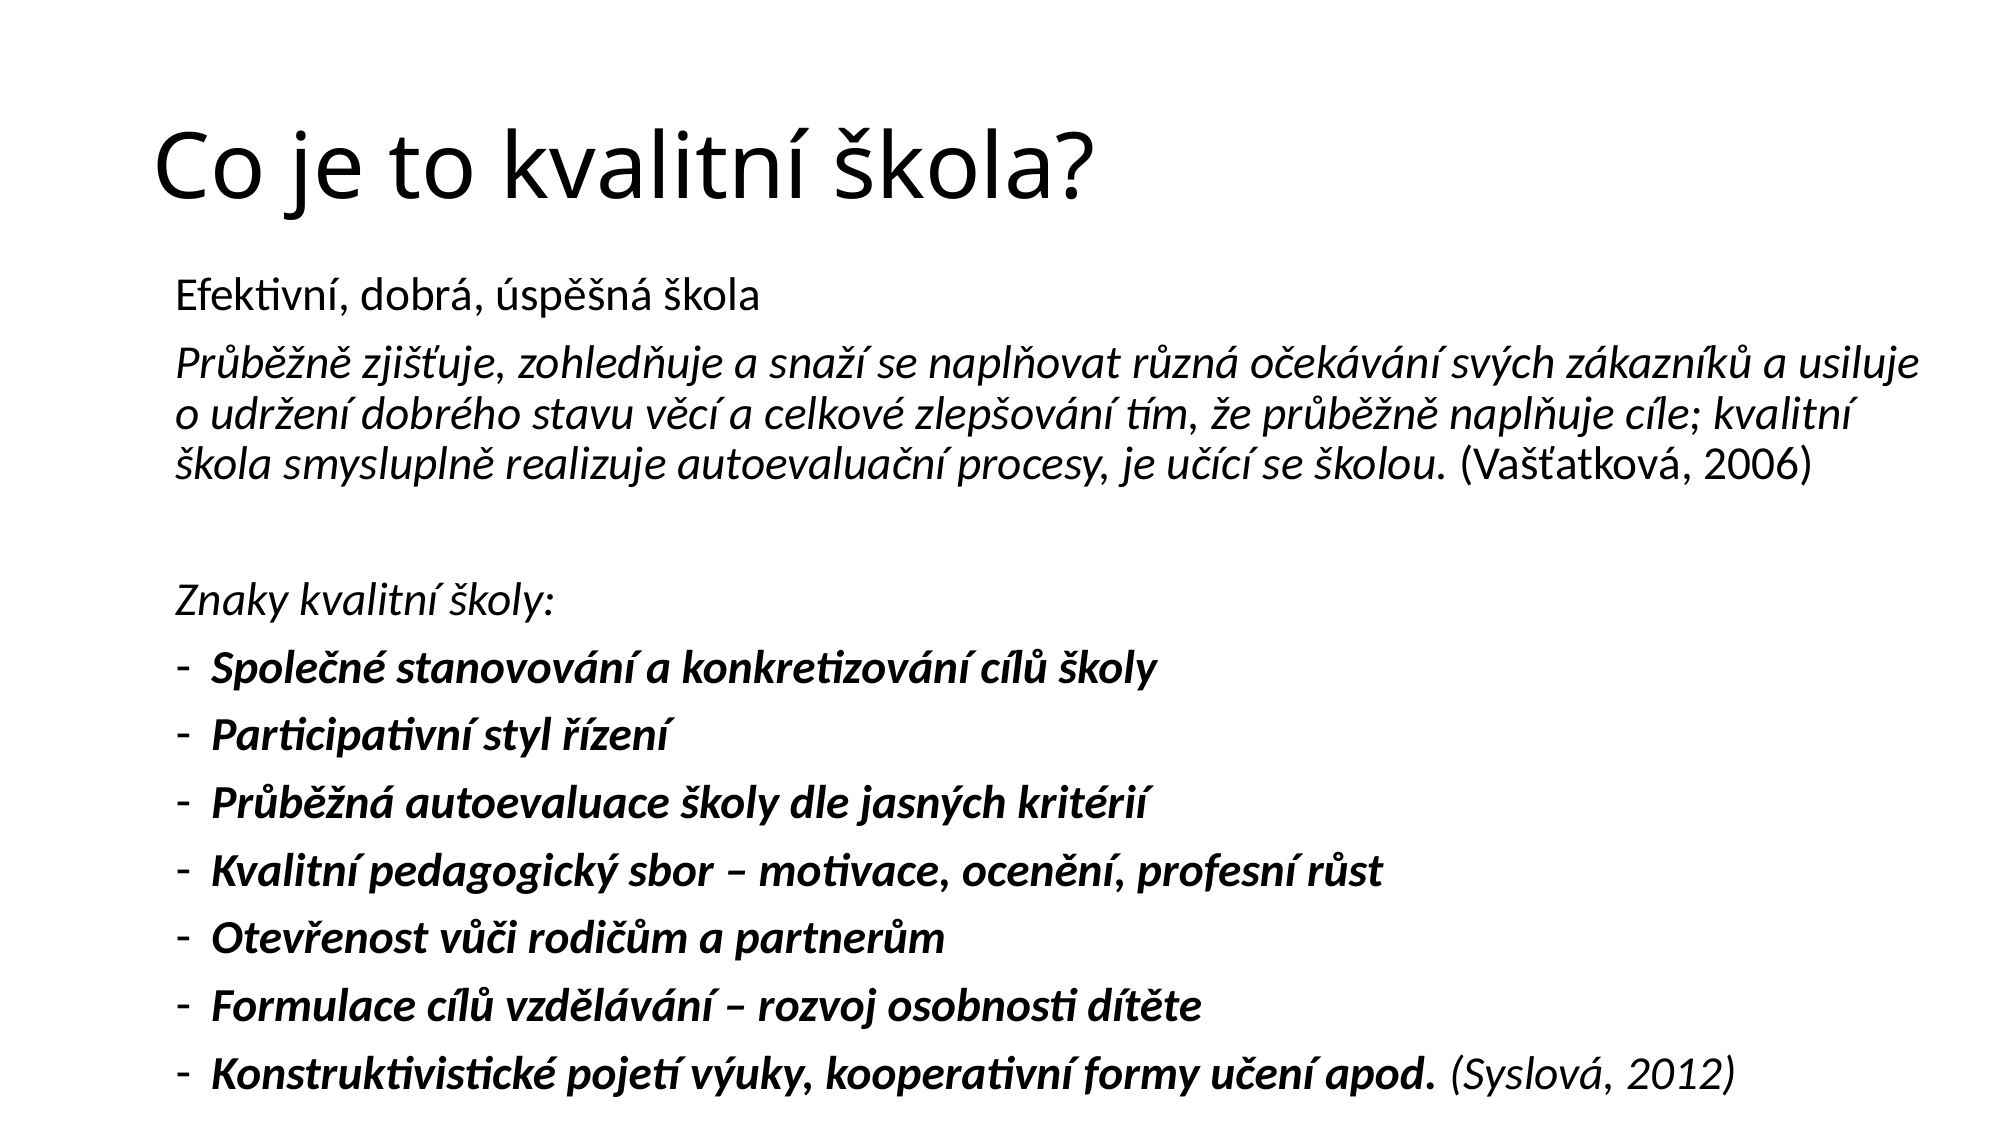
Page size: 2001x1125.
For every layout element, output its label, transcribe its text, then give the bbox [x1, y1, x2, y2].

title Co je to kvalitní škola? [137, 59, 1863, 278]
list Efektivní, dobrá, úspěšná škola Průběžně zjišťuje, zohledňuje a snaží se naplňovat různá očekávání svých zákazníků a usiluje o udržení dobrého stavu věcí a celkové zlepšování tím, že průběžně naplňuje cíle; kvalitní škola smysluplně realizuje autoevaluační procesy, je učící se školou. (Vašťatková, 2006) Znaky kvalitní školy: Společné stanovování a konkretizování cílů školy Participativní styl řízení Průběžná autoevaluace školy dle jasných kritérií Kvalitní pedagogický sbor – motivace, ocenění, profesní růst Otevřenost vůči rodičům a partnerům Formulace cílů vzdělávání – rozvoj osobnosti dítěte Konstruktivistické pojetí výuky, kooperativní formy učení apod. (Syslová, 2012) [160, 262, 1947, 1125]
